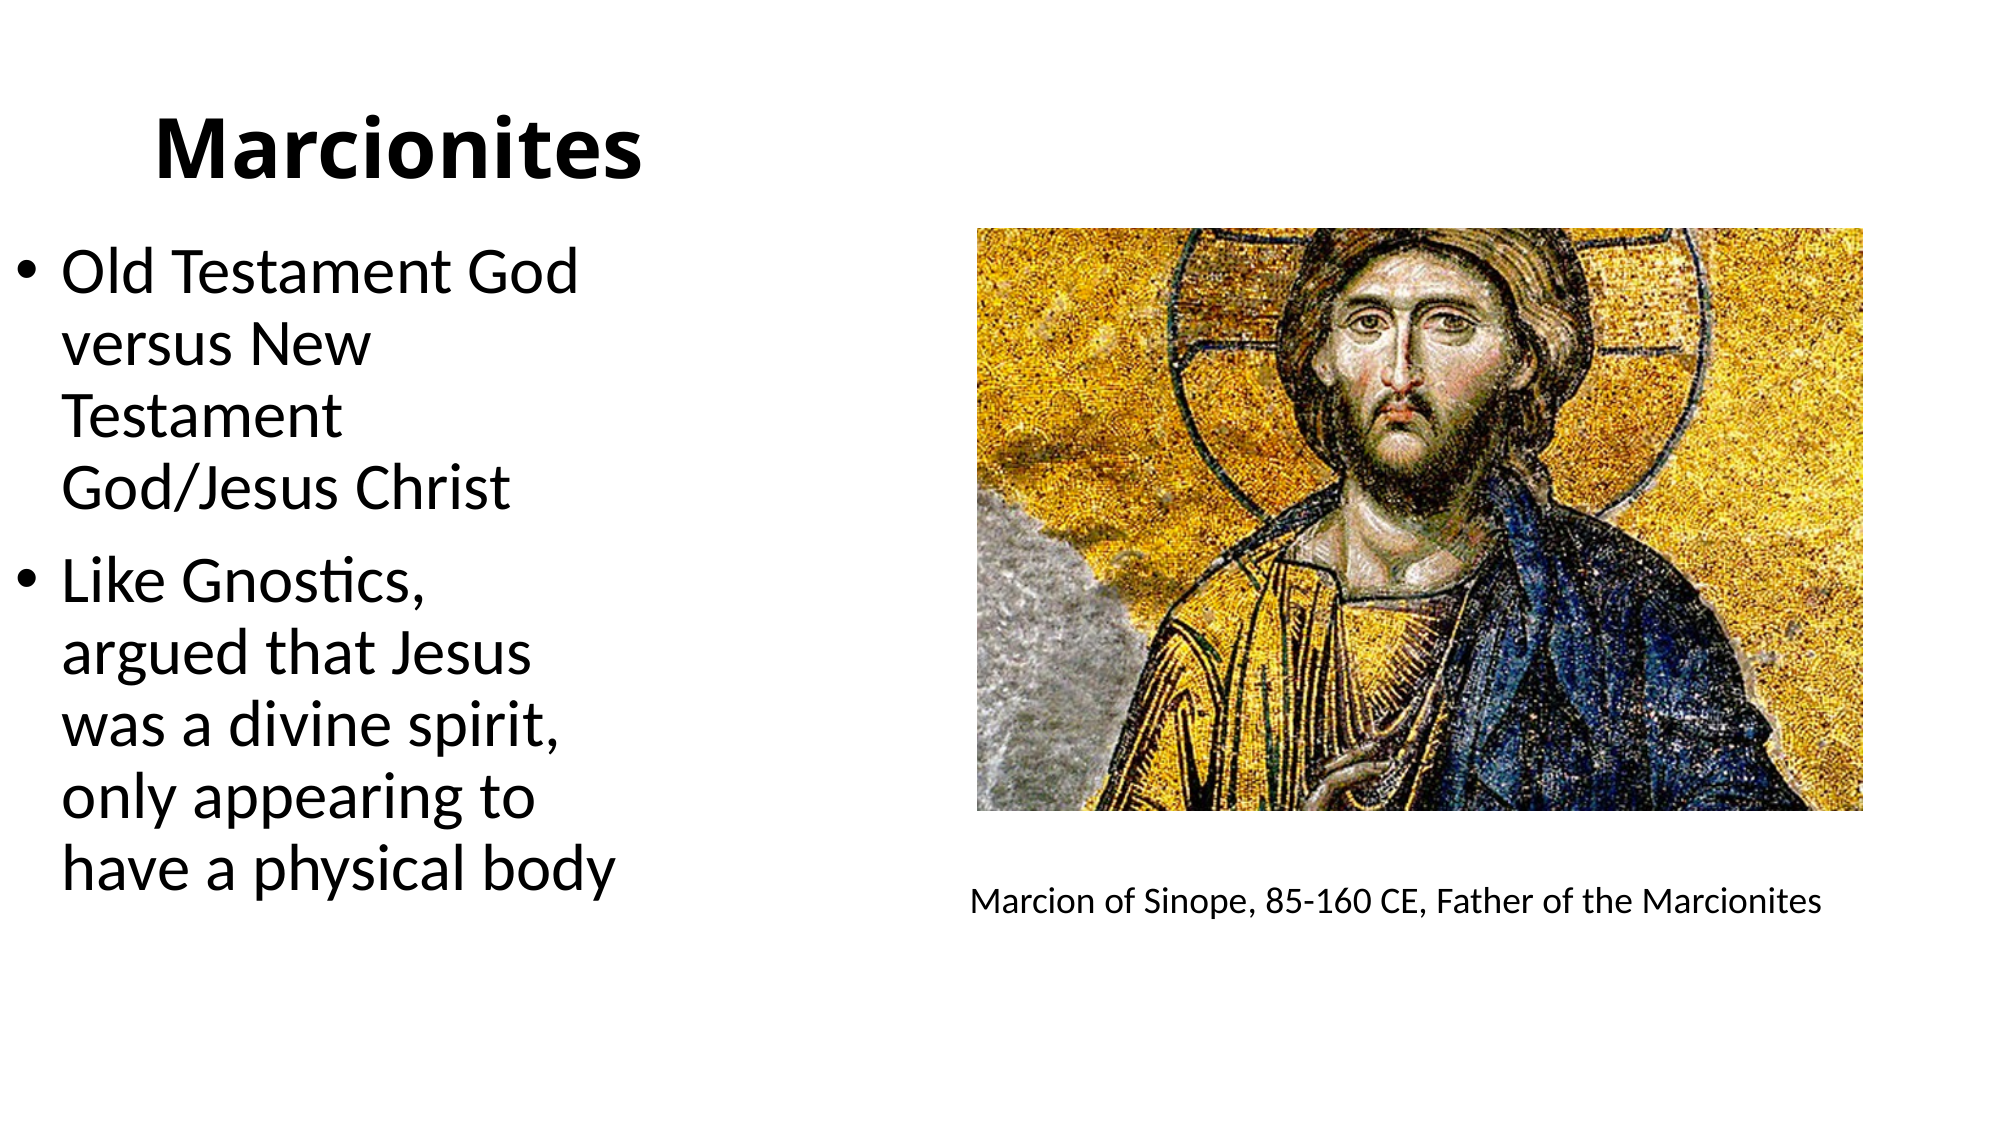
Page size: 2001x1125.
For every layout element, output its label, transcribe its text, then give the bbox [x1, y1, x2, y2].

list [977, 228, 1863, 811]
list Old Testament God versus New Testament God/Jesus Christ Like Gnostics, argued that Jesus was a divine spirit, only appearing to have a physical body [0, 228, 646, 992]
title Marcionites [137, 75, 783, 229]
text_box Marcion of Sinope, 85-160 CE, Father of the Marcionites [954, 868, 1897, 928]
